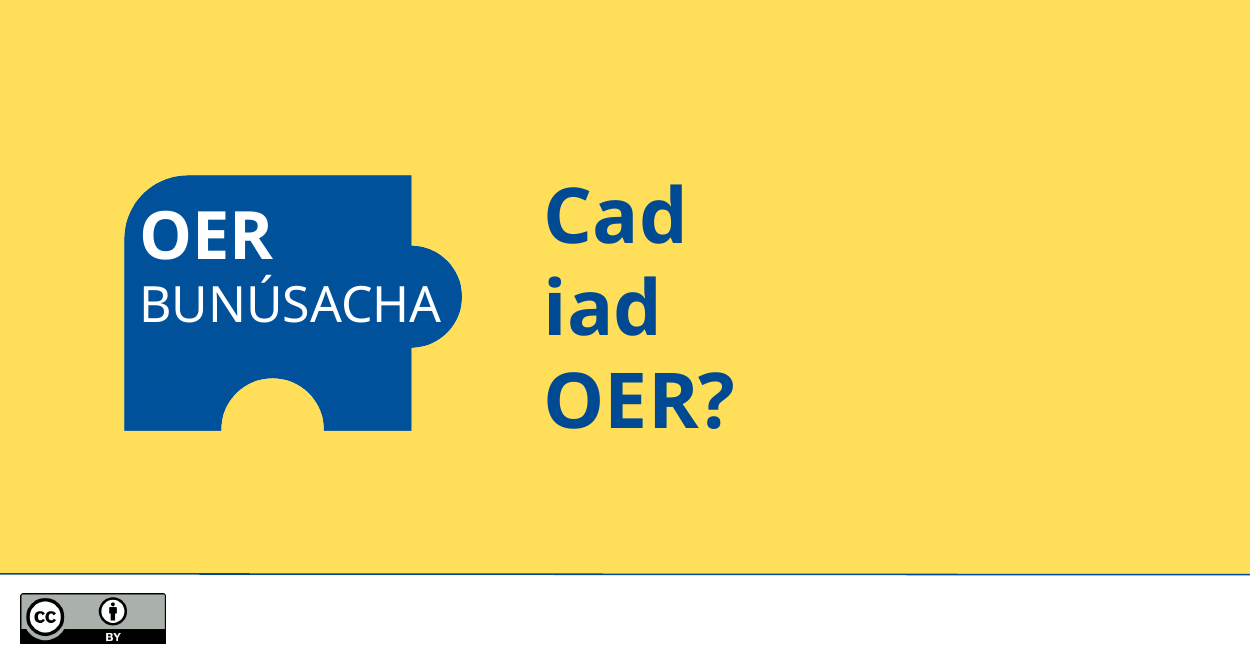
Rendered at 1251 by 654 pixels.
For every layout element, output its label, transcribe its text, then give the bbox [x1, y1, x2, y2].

text_box Cad iad OER? [531, 154, 831, 456]
text_box [0, 582, 1250, 654]
text_box OER BUNÚSACHA [464, 177, 641, 348]
picture [124, 174, 462, 432]
picture [20, 592, 166, 645]
